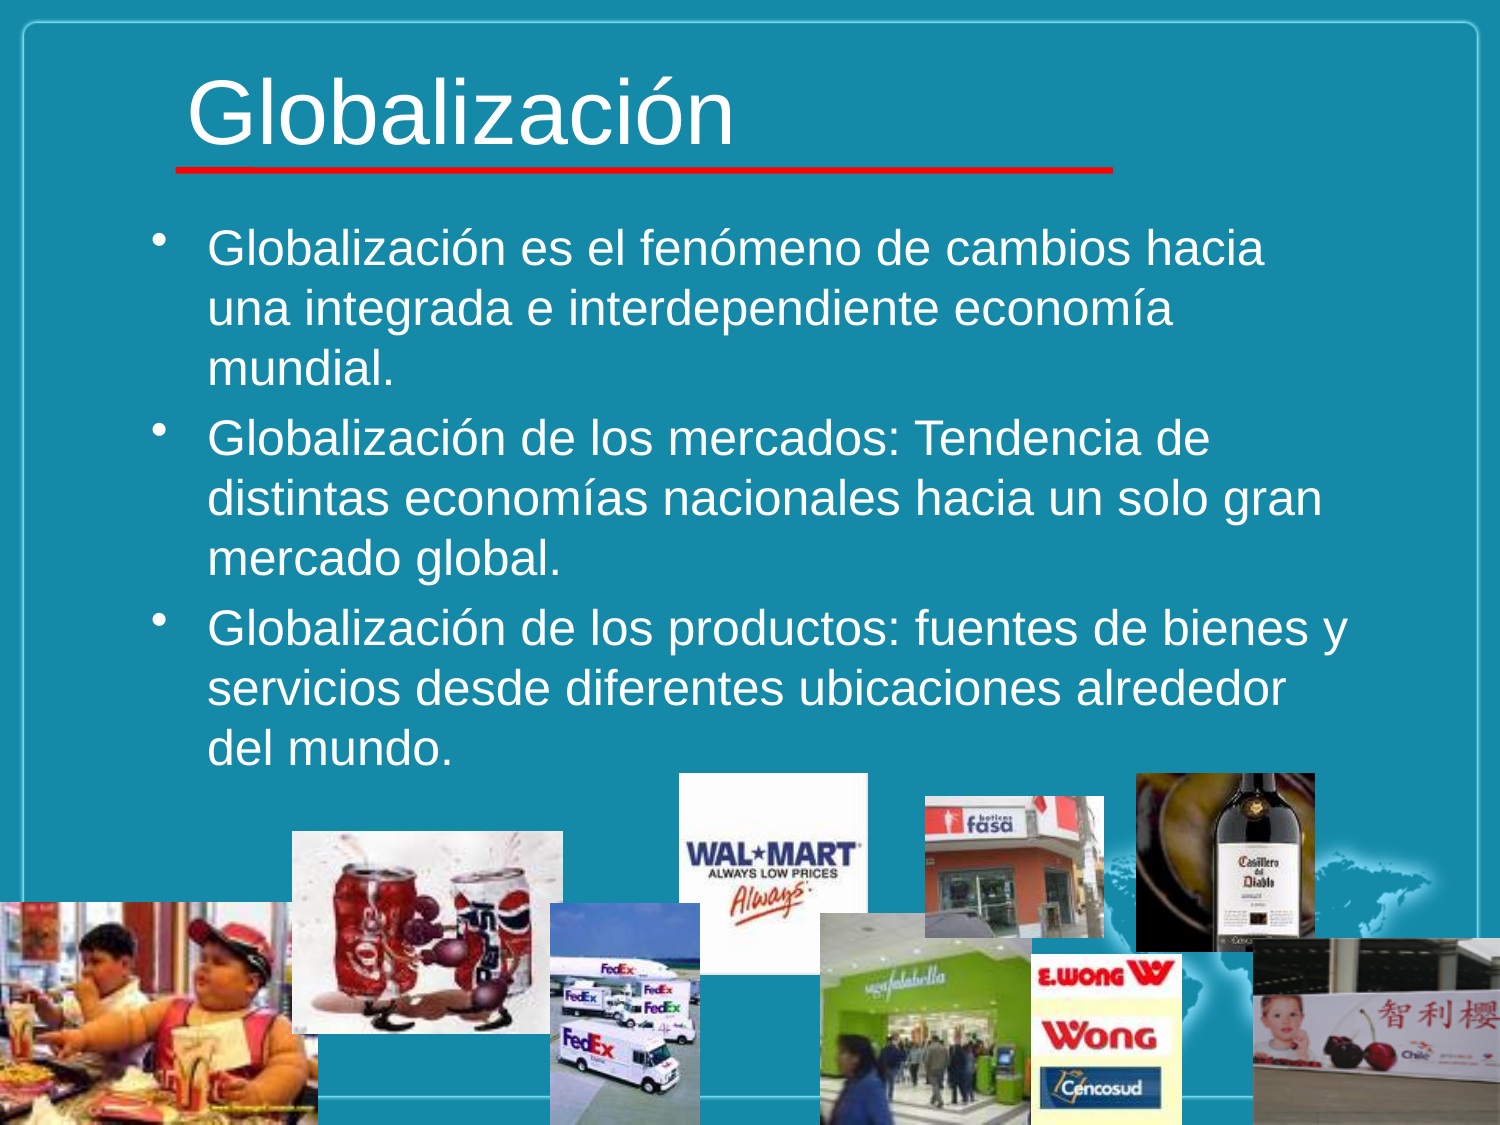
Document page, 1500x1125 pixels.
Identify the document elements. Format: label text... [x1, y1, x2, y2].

list Globalización es el fenómeno de cambios hacia una integrada e interdependiente economía mundial. Globalización de los mercados: Tendencia de distintas economías nacionales hacia un solo gran mercado global. Globalización de los productos: fuentes de bienes y servicios desde diferentes ubicaciones alrededor del mundo. [135, 207, 1372, 935]
title Globalización [170, 36, 1436, 179]
picture [0, 0, 1500, 1125]
